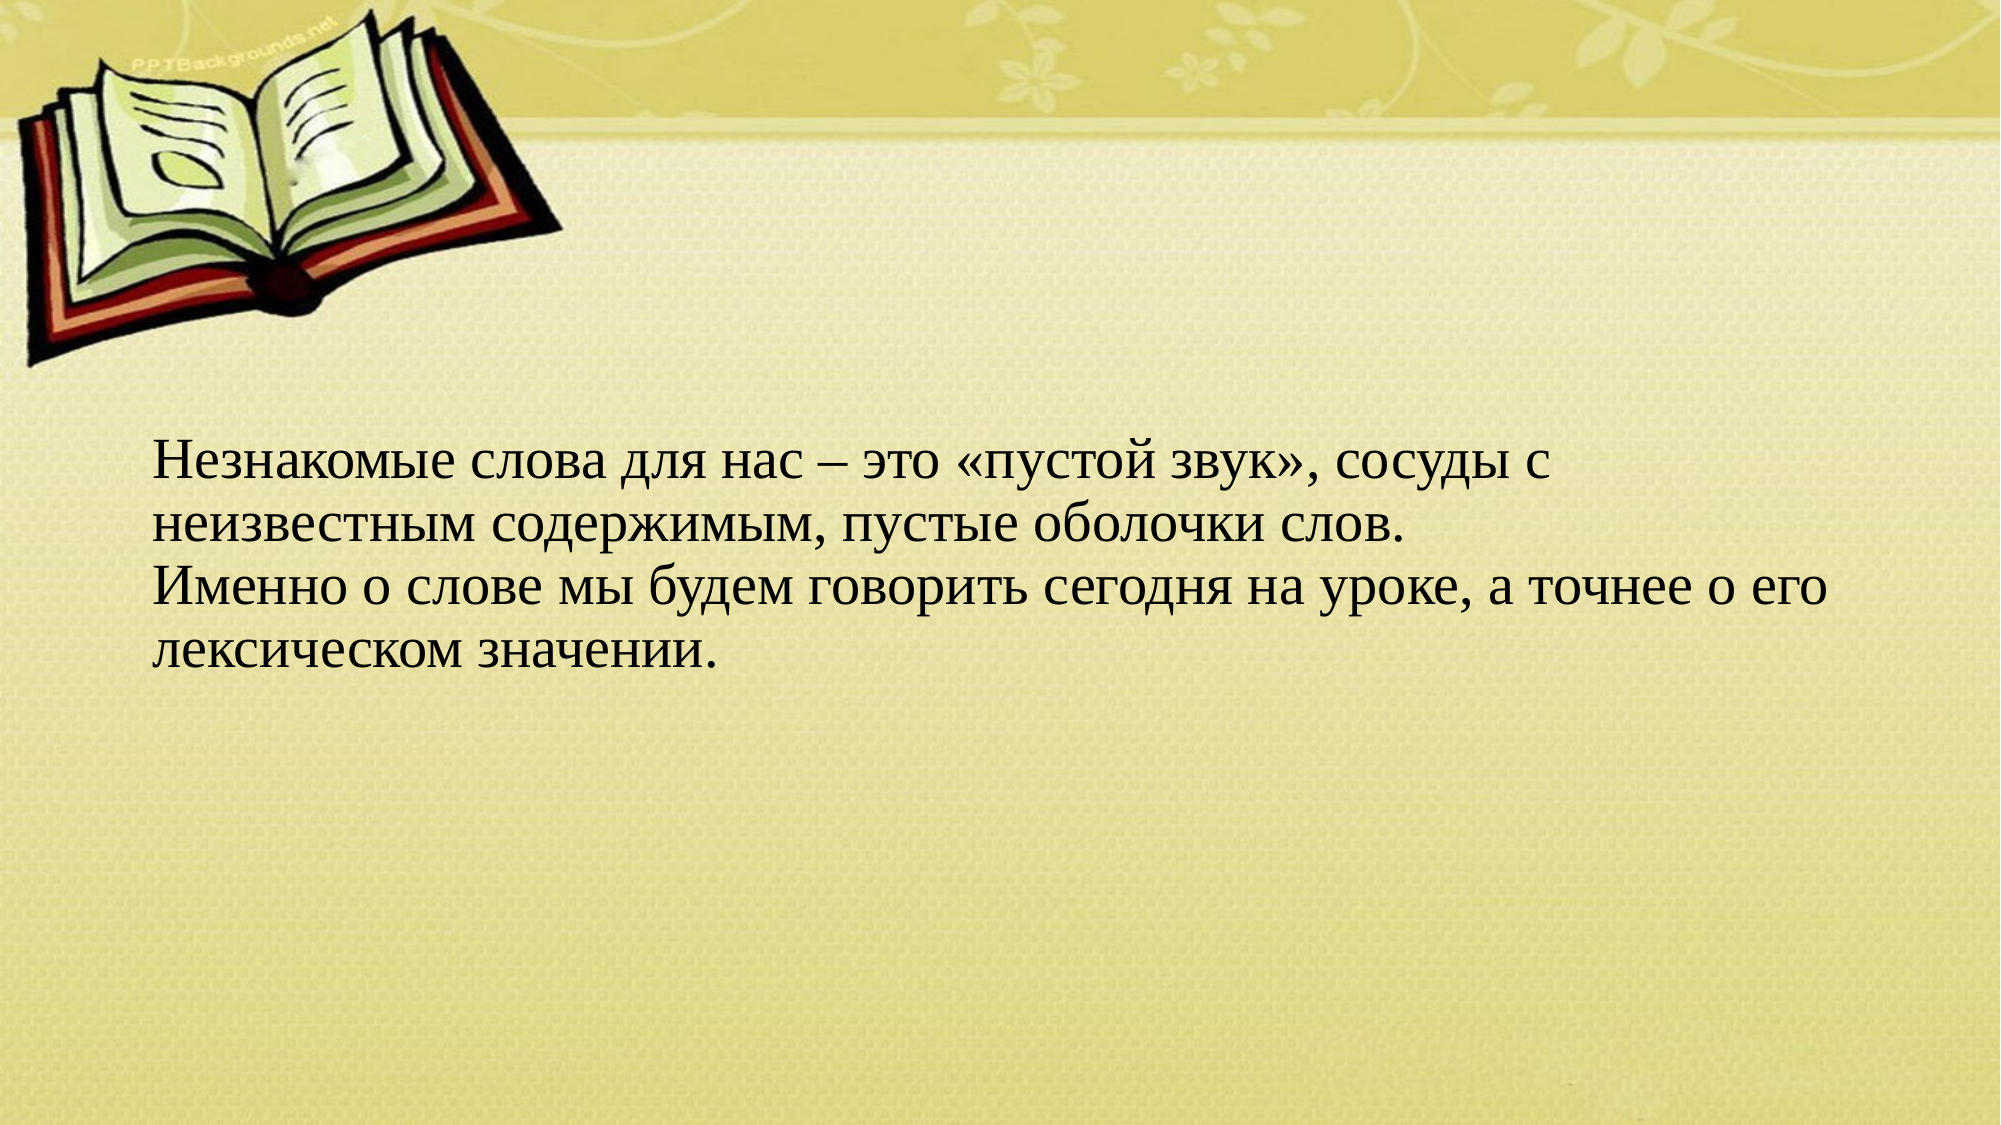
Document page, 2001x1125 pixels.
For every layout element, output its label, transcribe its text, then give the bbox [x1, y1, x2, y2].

title Незнакомые слова для нас – это «пустой звук», сосуды с неизвестным содержимым, пустые оболочки слов. Именно о слове мы будем говорить сегодня на уроке, а точнее о его лексическом значении. [137, 399, 1863, 709]
picture [0, 0, 2001, 1125]
